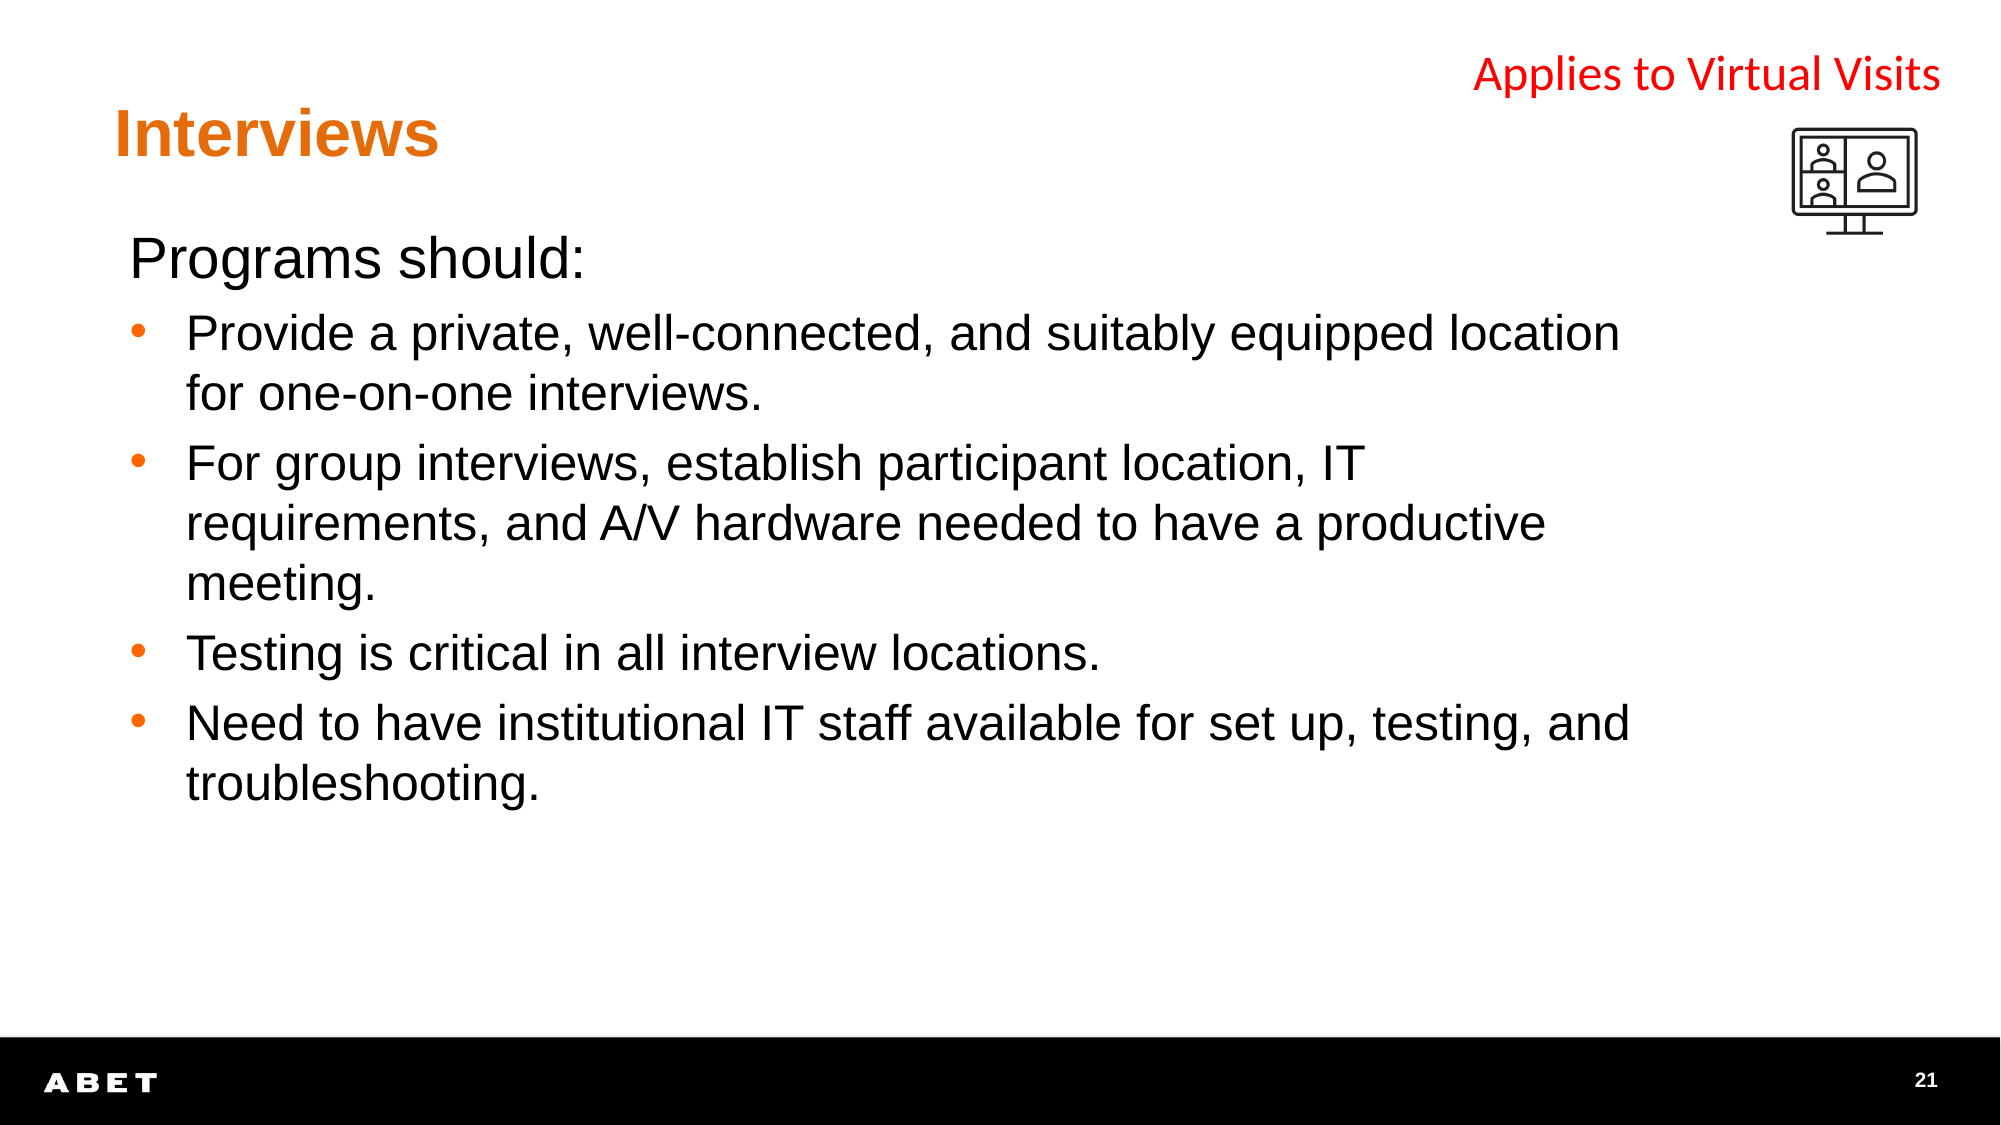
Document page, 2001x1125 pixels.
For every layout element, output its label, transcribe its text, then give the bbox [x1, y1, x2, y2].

picture [16, 1052, 184, 1113]
picture [1779, 103, 1930, 255]
text_box Applies to Virtual Visits [1458, 32, 1957, 108]
title Interviews [99, 82, 1774, 213]
list Programs should: Provide a private, well-connected, and suitably equipped location for one-on-one interviews. For group interviews, establish participant location, IT requirements, and A/V hardware needed to have a productive meeting. Testing is critical in all interview locations. Need to have institutional IT staff available for set up, testing, and troubleshooting. [114, 213, 1675, 925]
